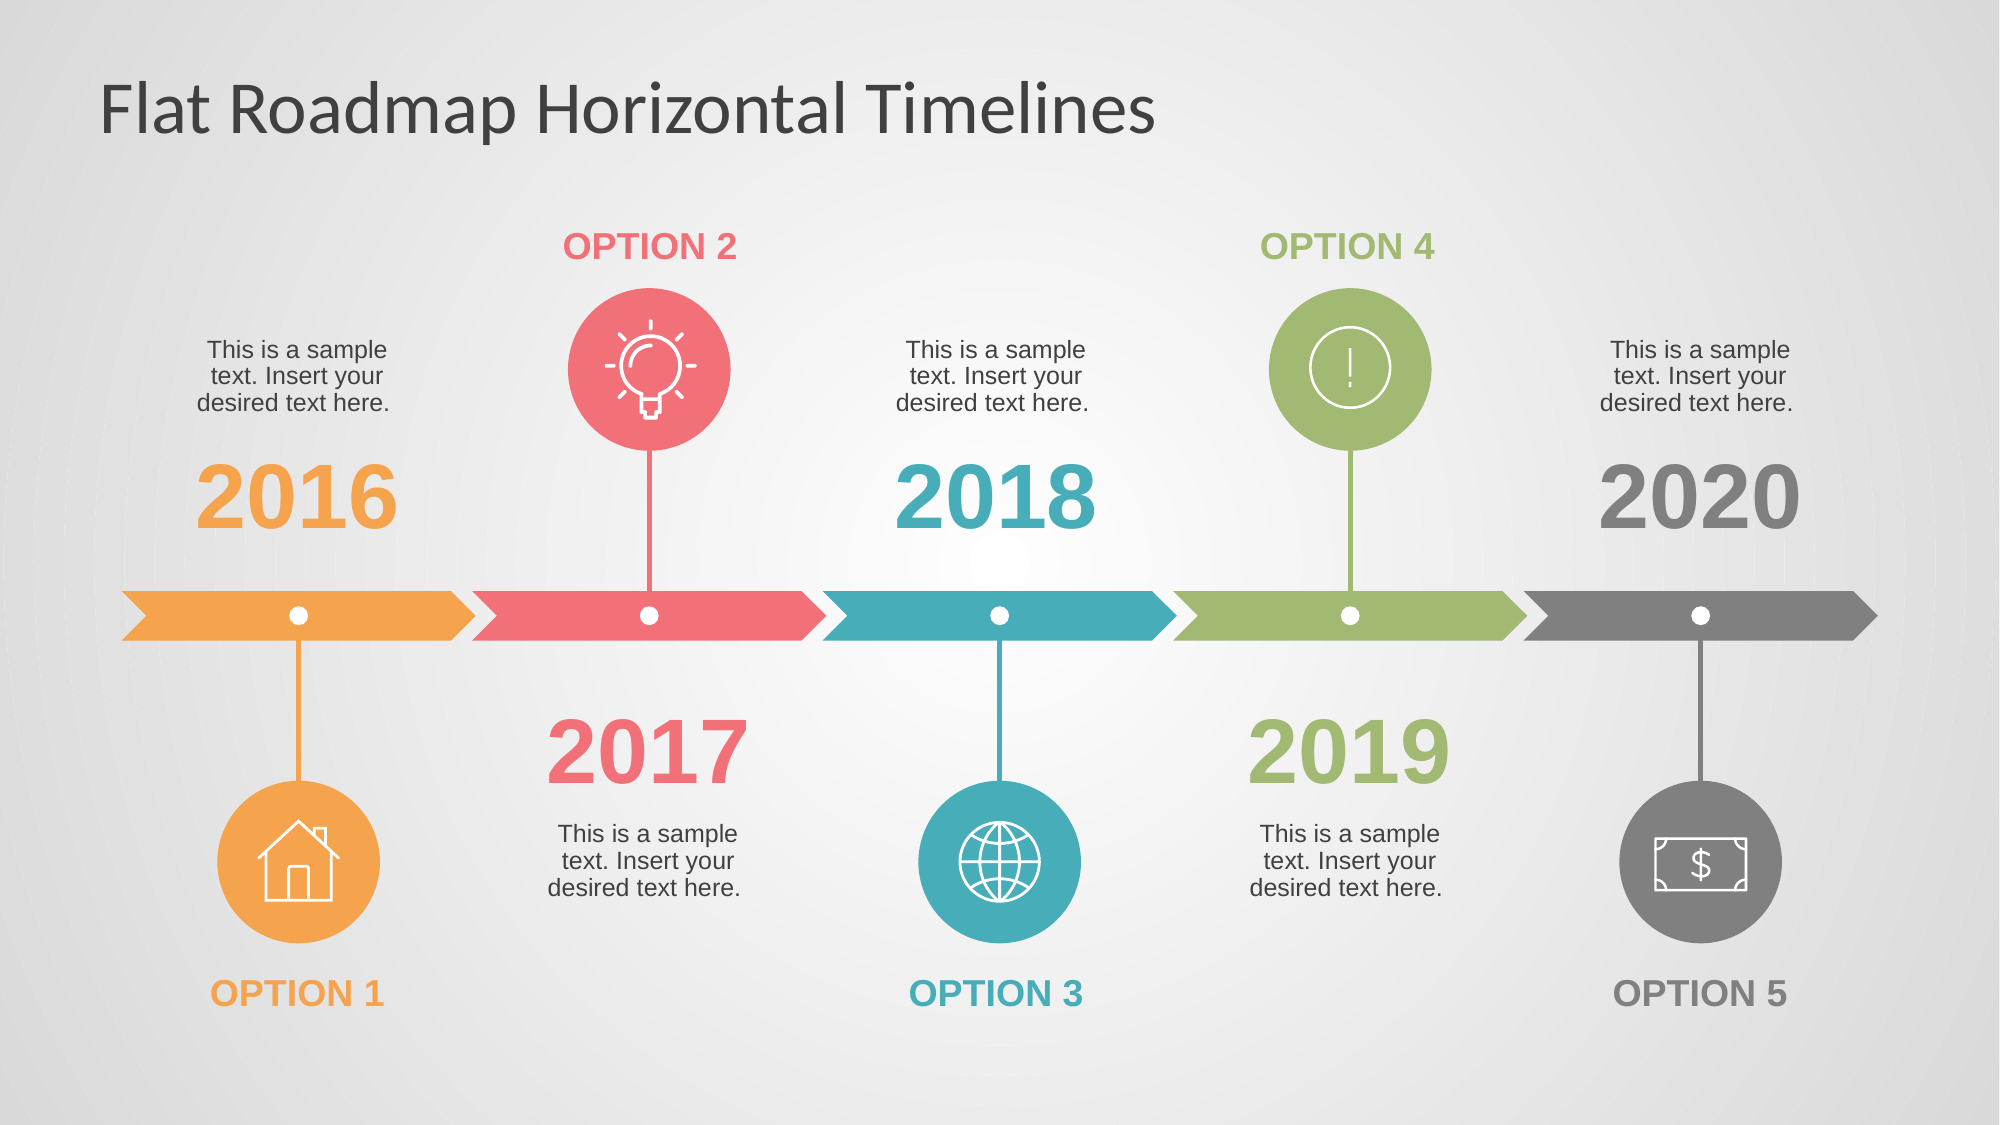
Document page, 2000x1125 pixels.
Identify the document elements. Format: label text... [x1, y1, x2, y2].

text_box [1523, 590, 1879, 1022]
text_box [822, 590, 1177, 1022]
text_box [876, 328, 1117, 556]
title Flat Roadmap Horizontal Timelines [99, 45, 1900, 162]
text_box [1229, 684, 1471, 911]
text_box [546, 214, 754, 626]
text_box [477, 590, 821, 911]
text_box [121, 590, 476, 1022]
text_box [1172, 214, 1528, 641]
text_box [177, 328, 418, 556]
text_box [1580, 328, 1821, 556]
